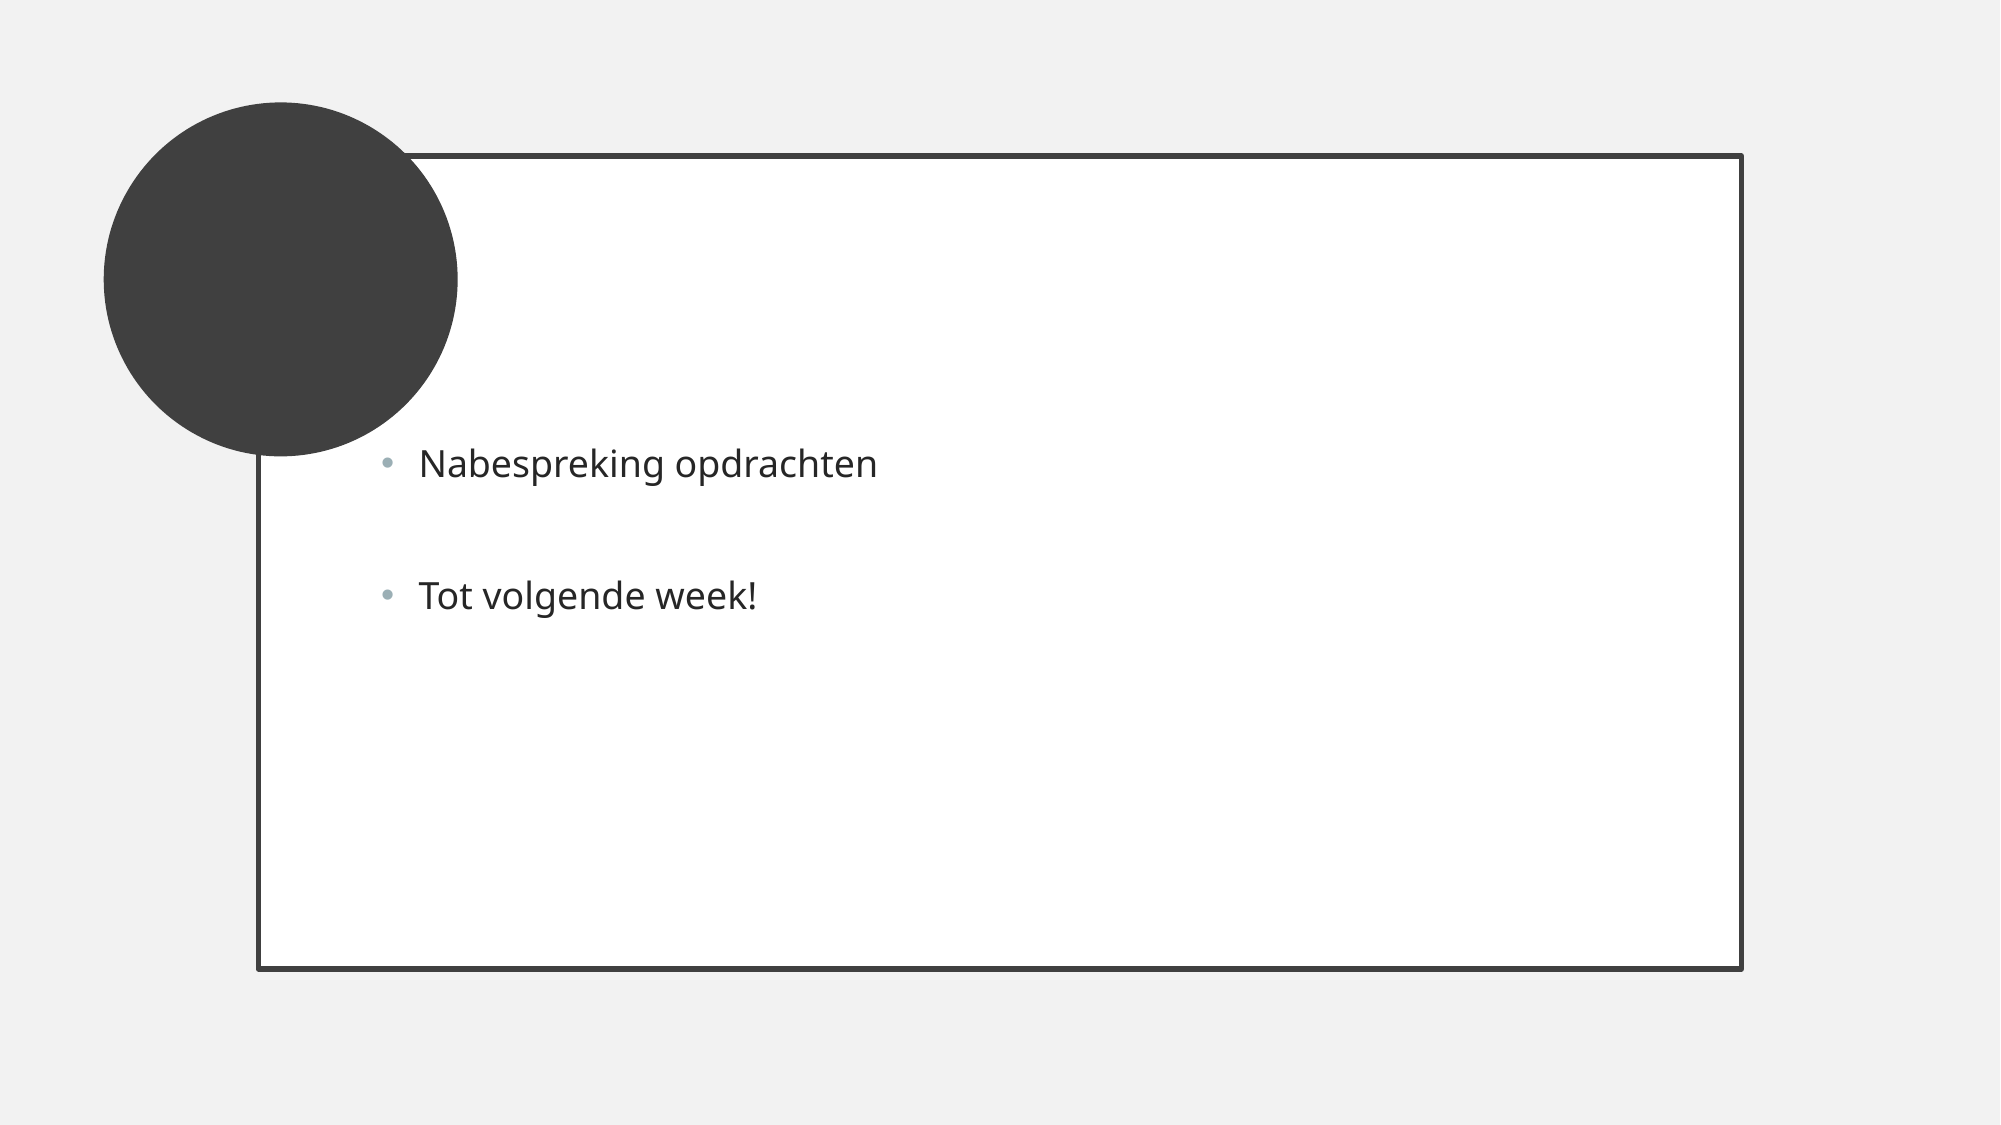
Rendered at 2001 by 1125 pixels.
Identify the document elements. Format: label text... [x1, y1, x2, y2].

text_box [257, 155, 1742, 970]
list Nabespreking opdrachten Tot volgende week! [366, 432, 1634, 942]
text_box [102, 101, 459, 458]
